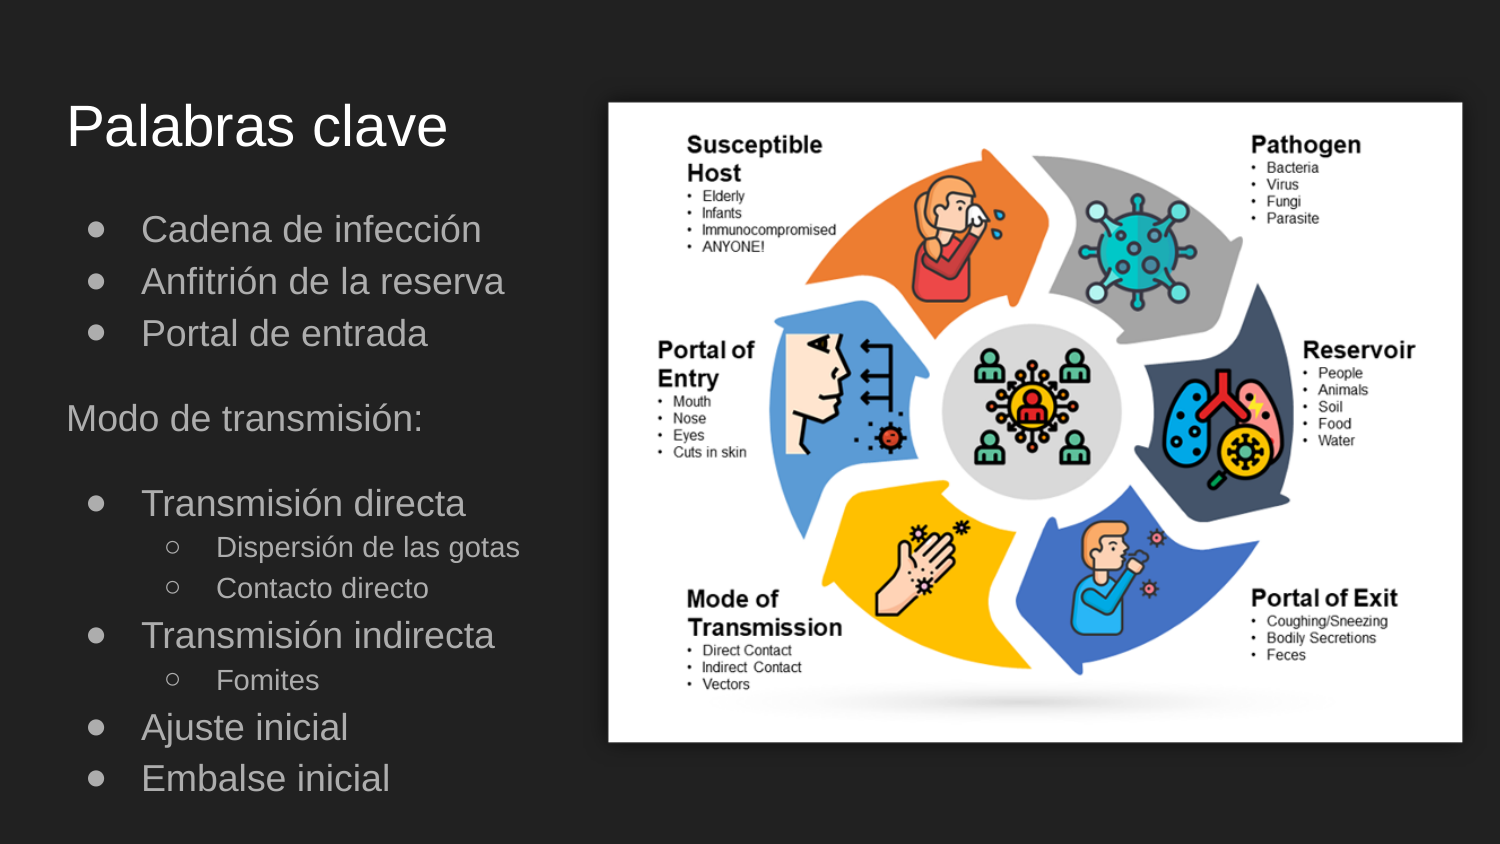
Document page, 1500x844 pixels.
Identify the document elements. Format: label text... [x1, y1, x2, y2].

list Cadena de infección Anfitrión de la reserva Portal de entrada Modo de transmisión: Transmisión directa Dispersión de las gotas Contacto directo Transmisión indirecta Fomites Ajuste inicial Embalse inicial [51, 183, 1449, 824]
title Palabras clave [51, 72, 1449, 167]
picture [583, 76, 1487, 767]
